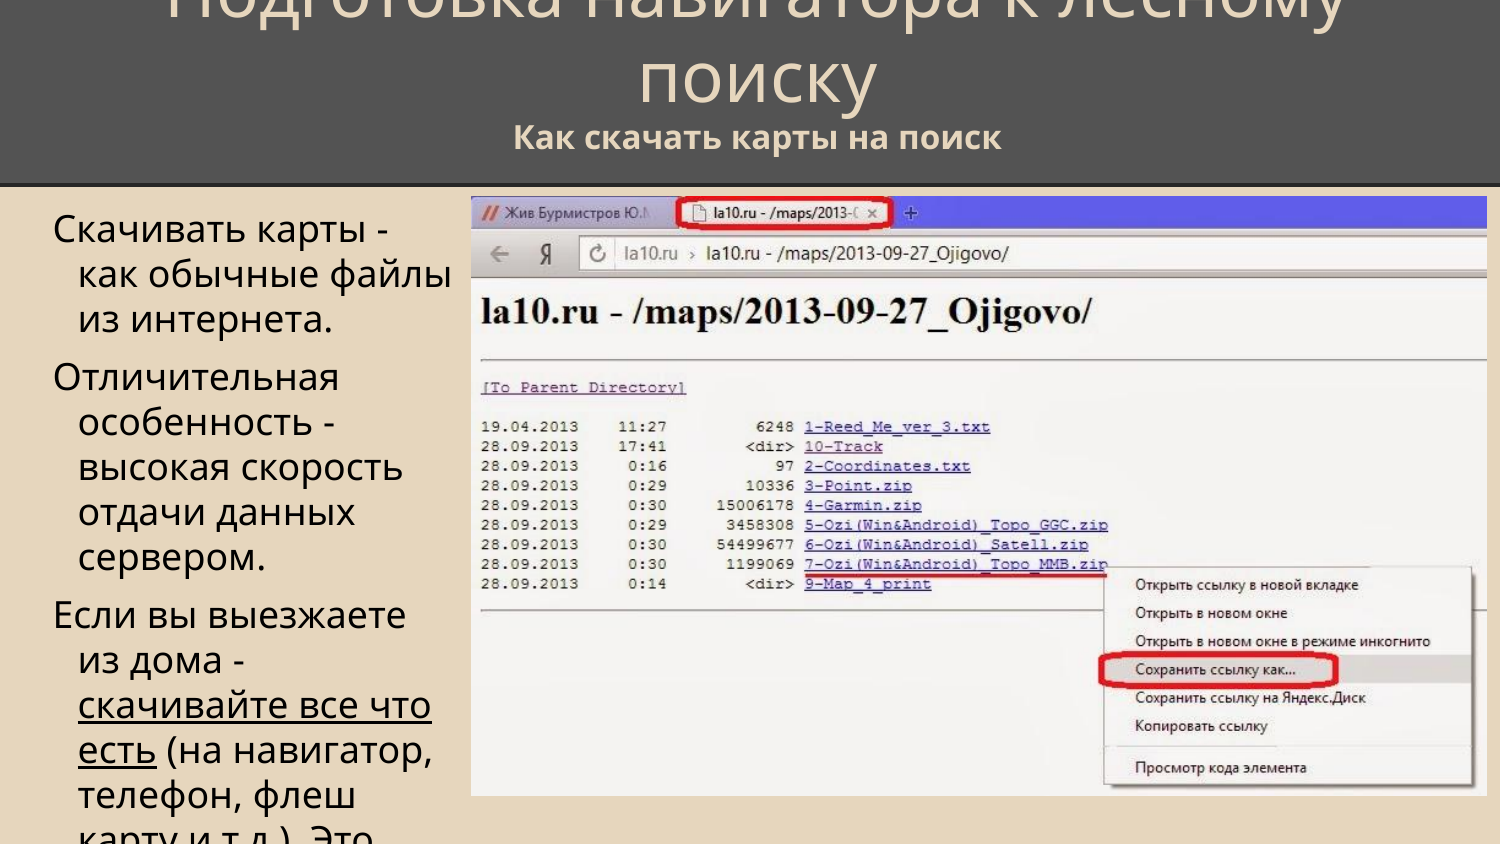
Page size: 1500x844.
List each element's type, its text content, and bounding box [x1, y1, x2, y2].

list Скачивать карты - как обычные файлы из интернета. Отличительная особенность - высокая скорость отдачи данных сервером. Если вы выезжаете из дома - скачивайте все что есть (на навигатор, телефон, флеш карту и т.д.). Это займет немного времени. [6, 190, 471, 826]
title Подготовка навигатора к лесному поиску Как скачать карты на поиск [24, 10, 1492, 172]
picture [470, 196, 1487, 796]
